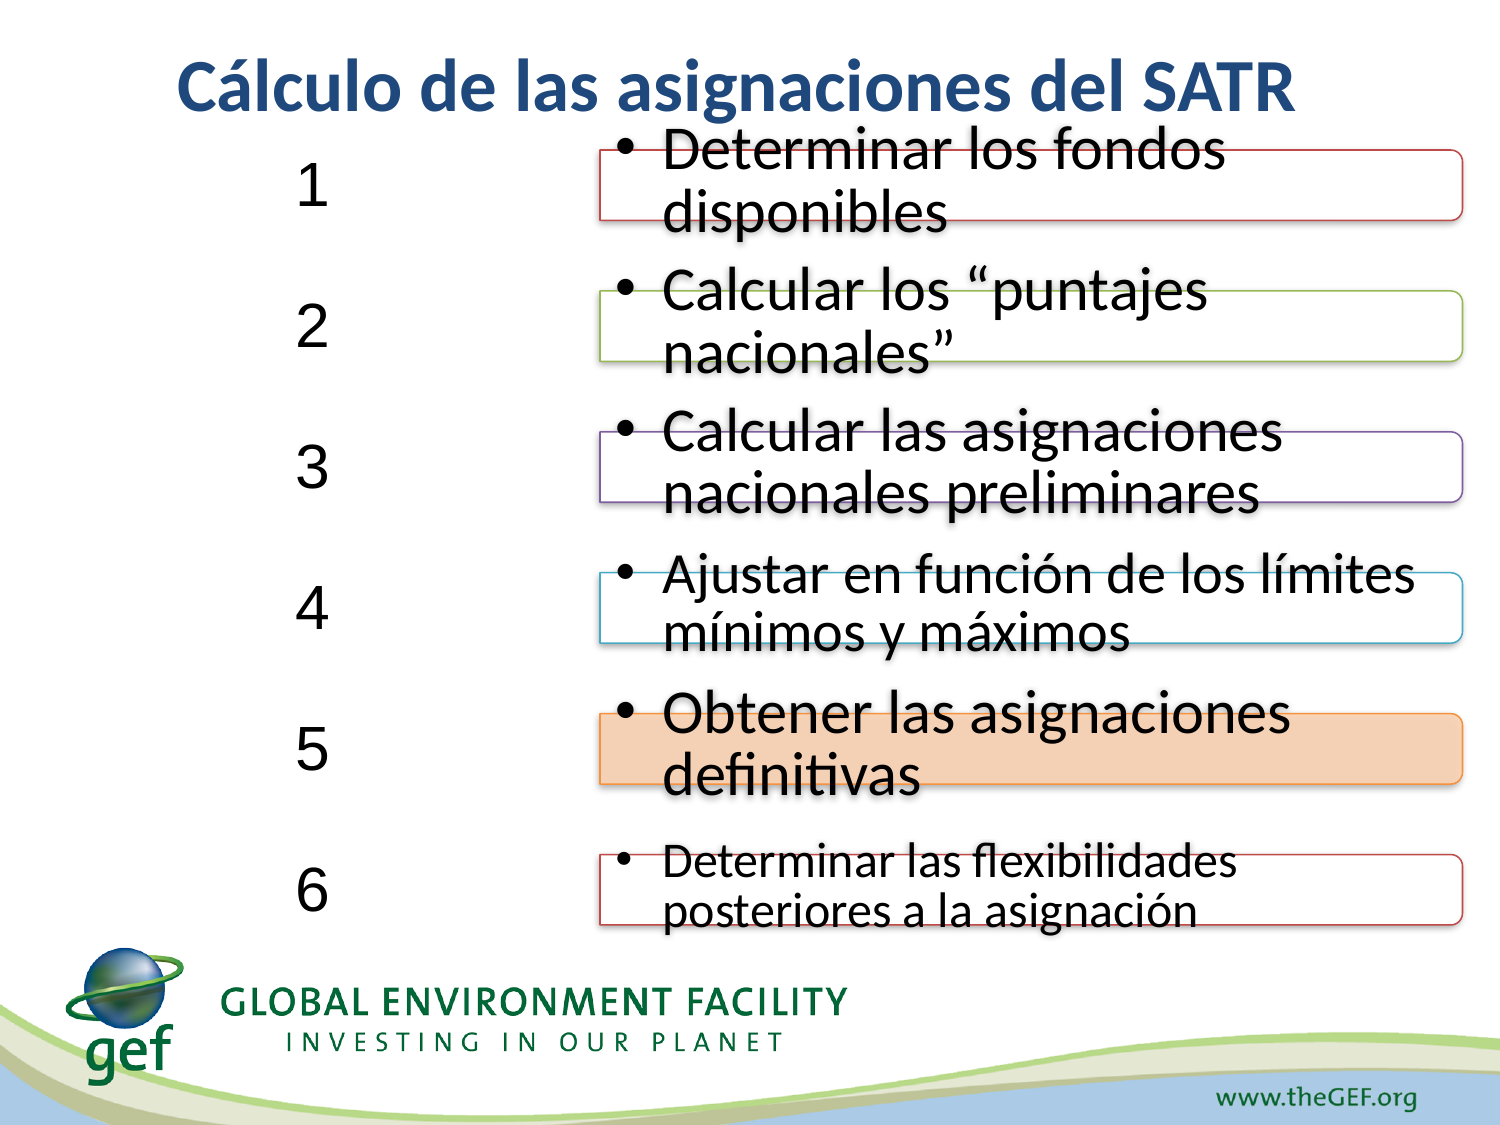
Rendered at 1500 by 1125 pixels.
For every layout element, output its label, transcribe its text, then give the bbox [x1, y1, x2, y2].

picture [0, 920, 1500, 1125]
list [24, 149, 1463, 926]
title Cálculo de las asignaciones del SATR [62, 0, 1413, 148]
picture [1044, 926, 1057, 932]
